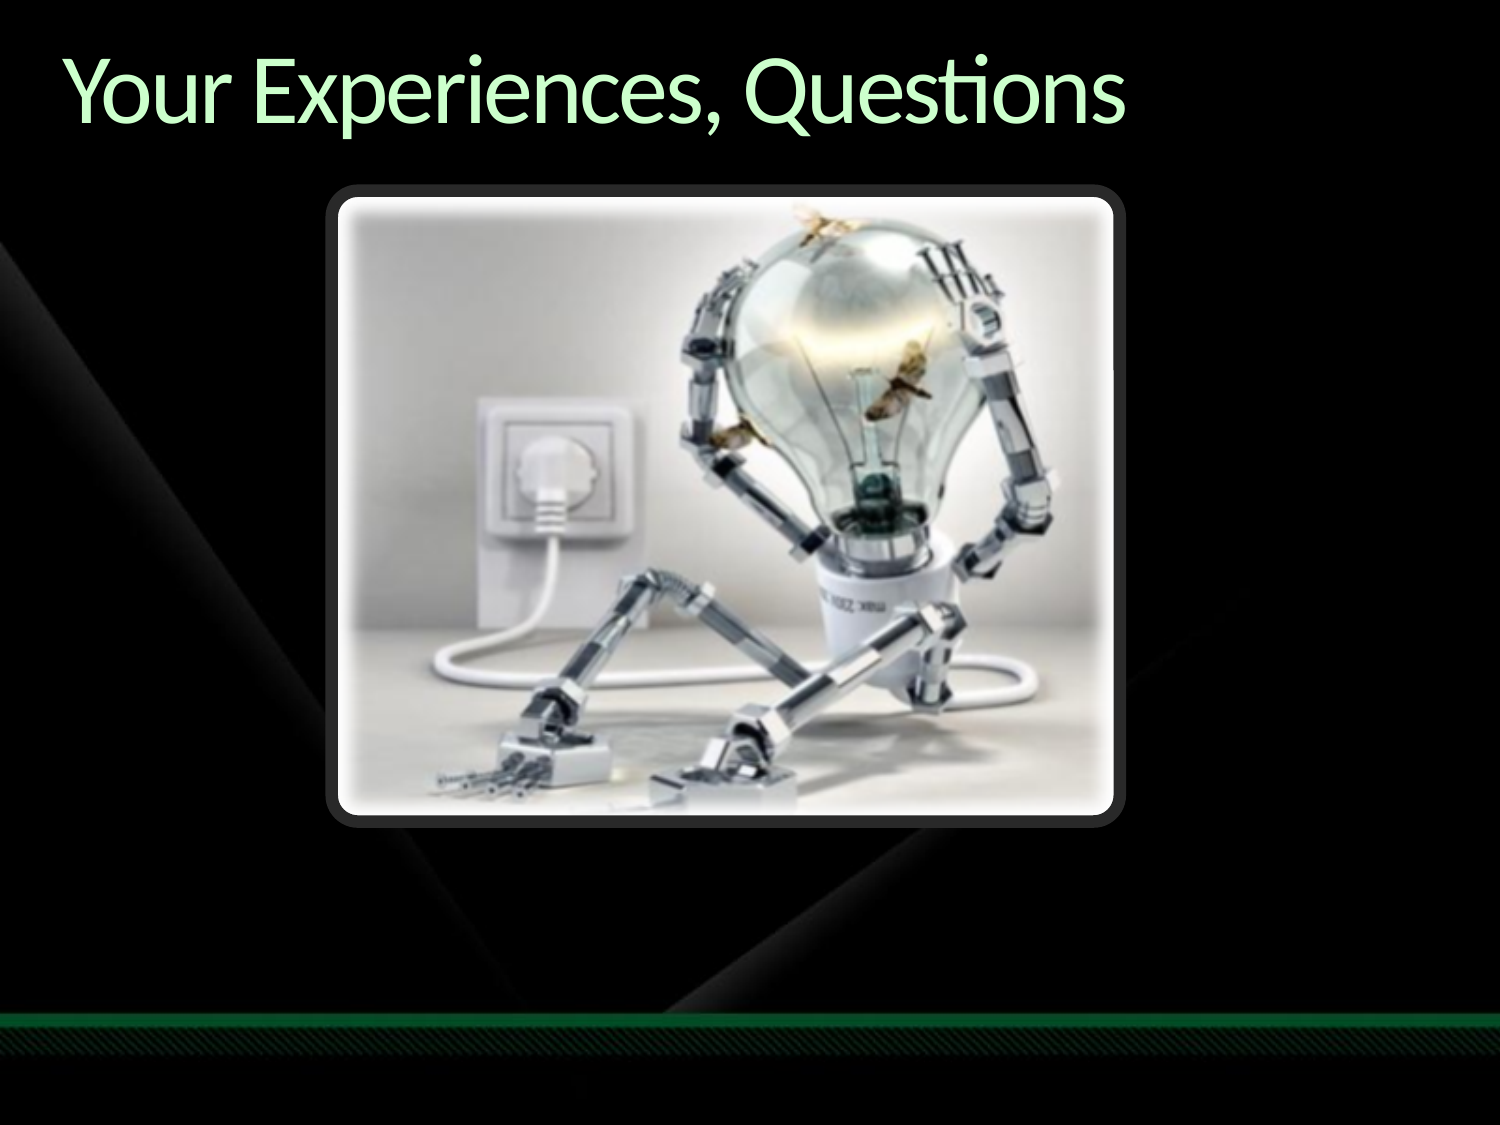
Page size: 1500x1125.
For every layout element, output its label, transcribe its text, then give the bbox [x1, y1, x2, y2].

picture [0, 0, 1500, 1125]
title Your Experiences, Questions [62, 37, 1438, 147]
